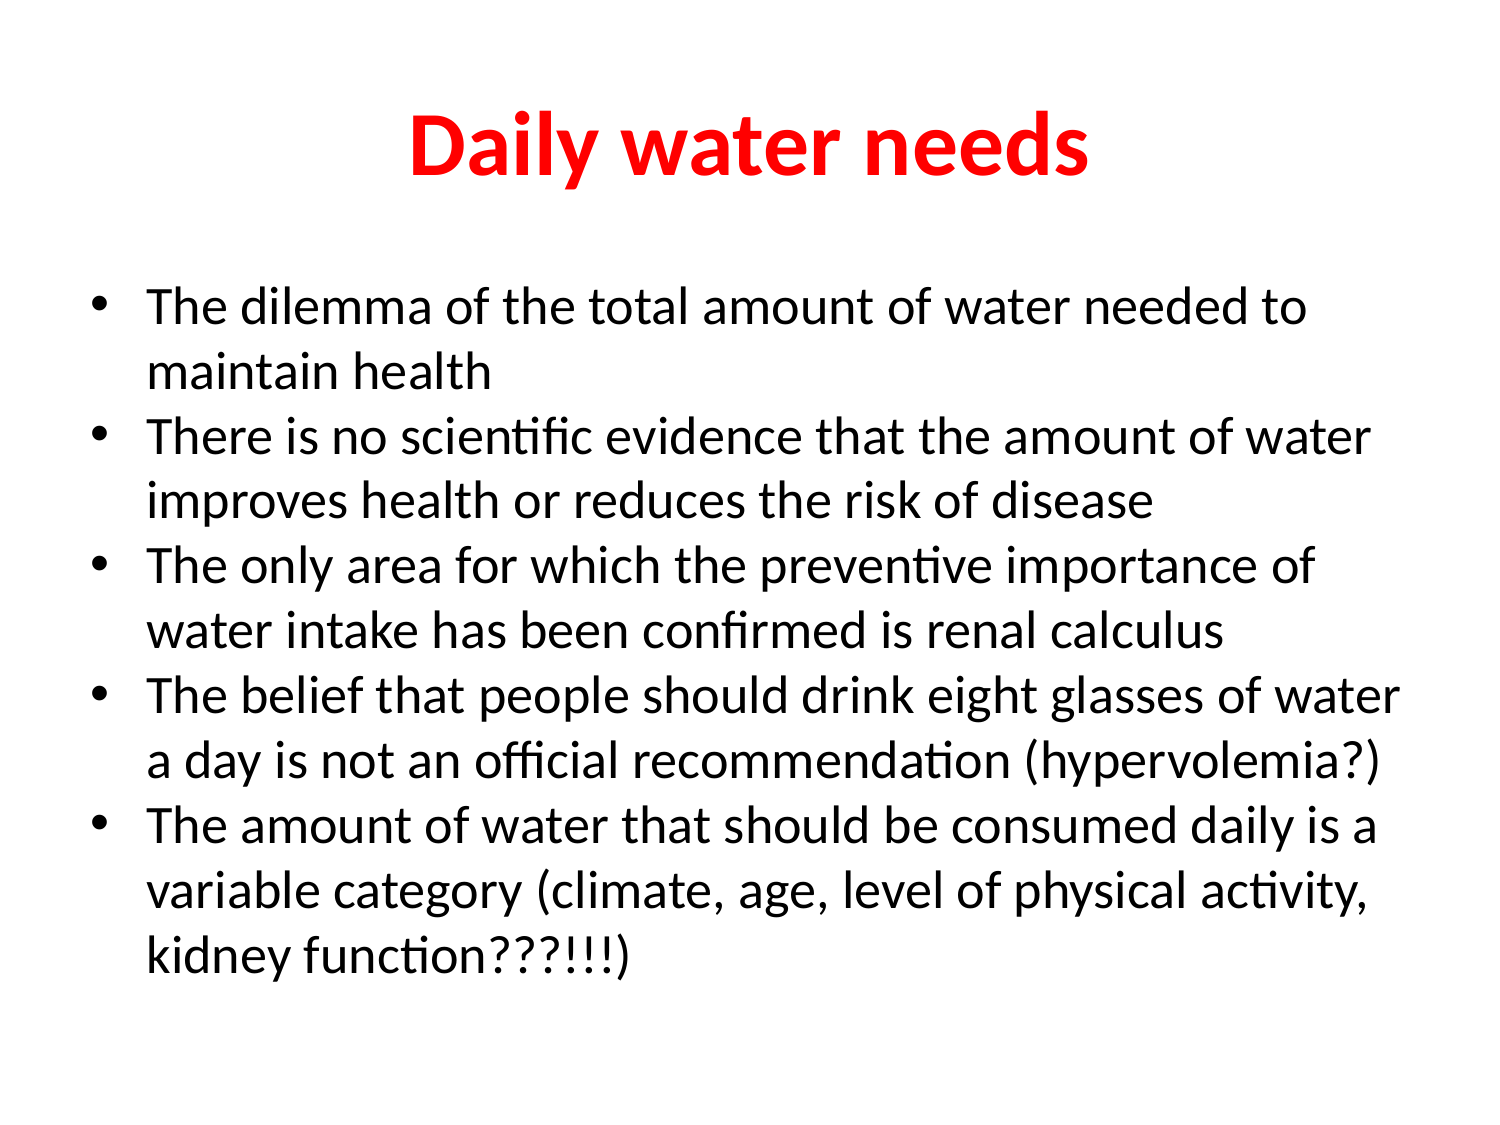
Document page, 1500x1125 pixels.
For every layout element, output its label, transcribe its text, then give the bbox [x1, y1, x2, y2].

title Daily water needs [75, 45, 1425, 233]
list The dilemma of the total amount of water needed to maintain health There is no scientific evidence that the amount of water improves health or reduces the risk of disease The only area for which the preventive importance of water intake has been confirmed is renal calculus The belief that people should drink eight glasses of water a day is not an official recommendation (hypervolemia?) The amount of water that should be consumed daily is a variable category (climate, age, level of physical activity, kidney function???!!!) [75, 262, 1425, 1005]
